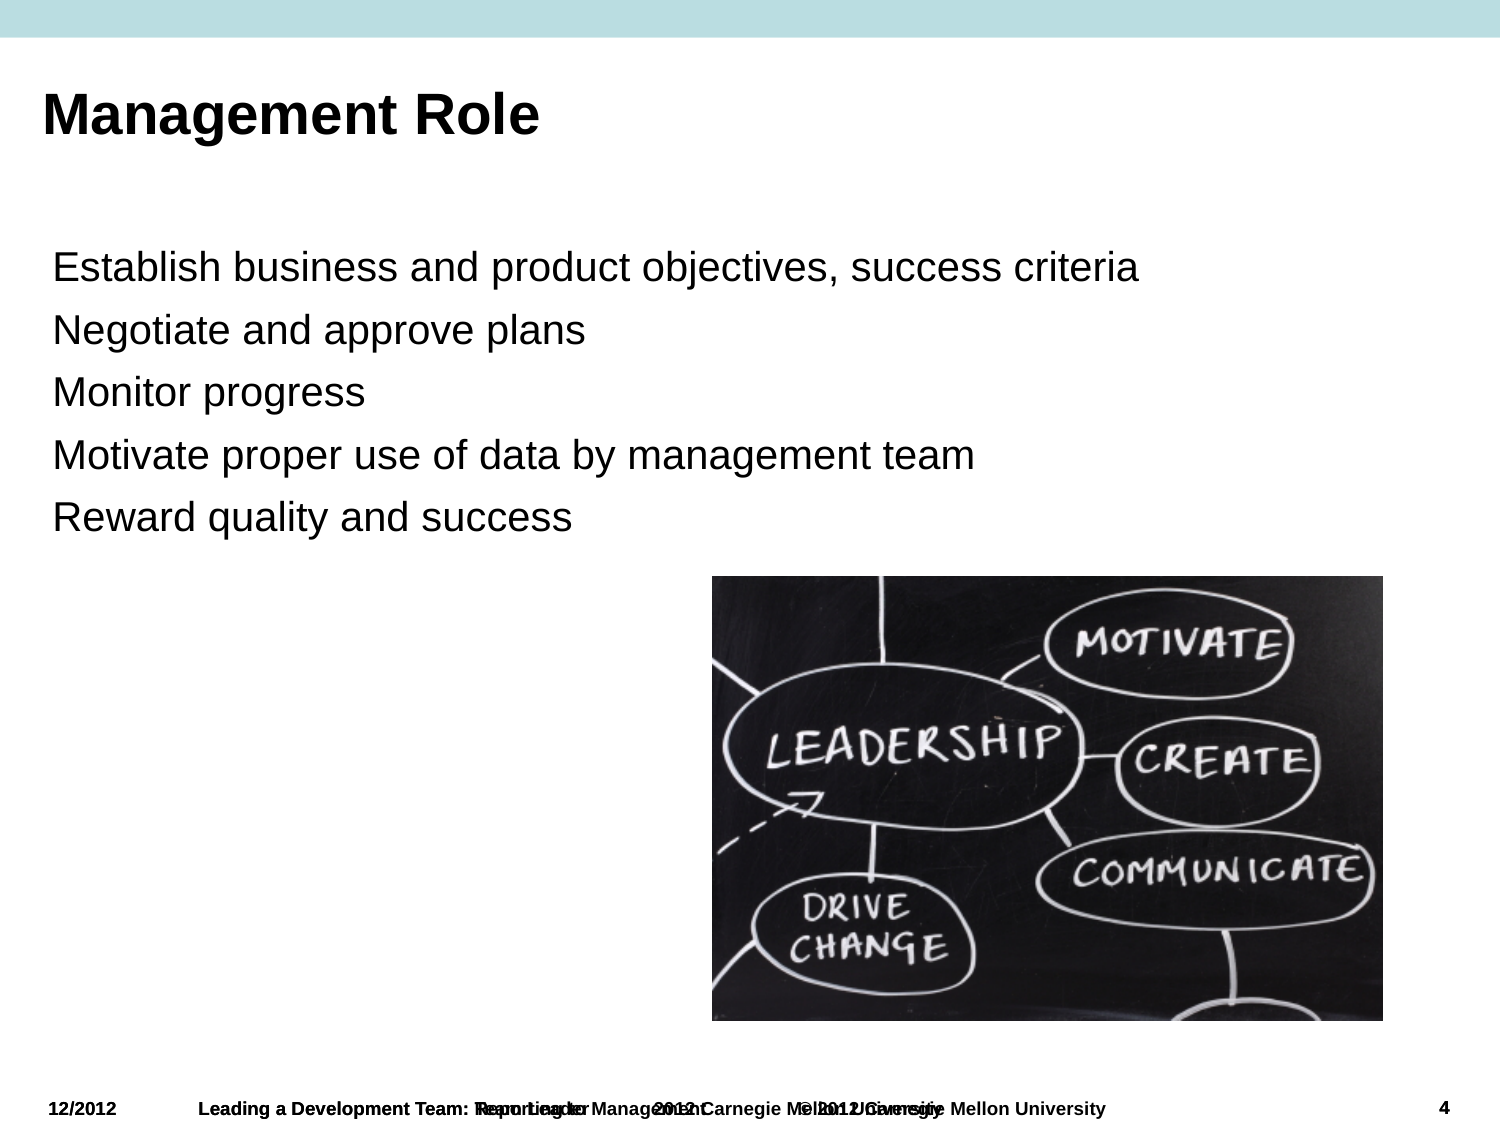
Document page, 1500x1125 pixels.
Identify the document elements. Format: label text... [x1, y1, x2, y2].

text_box Establish business and product objectives, success criteria Negotiate and approve plans Monitor progress Motivate proper use of data by management team Reward quality and success [37, 232, 1325, 610]
title Management Role [42, 89, 1438, 147]
picture [712, 576, 1383, 1021]
